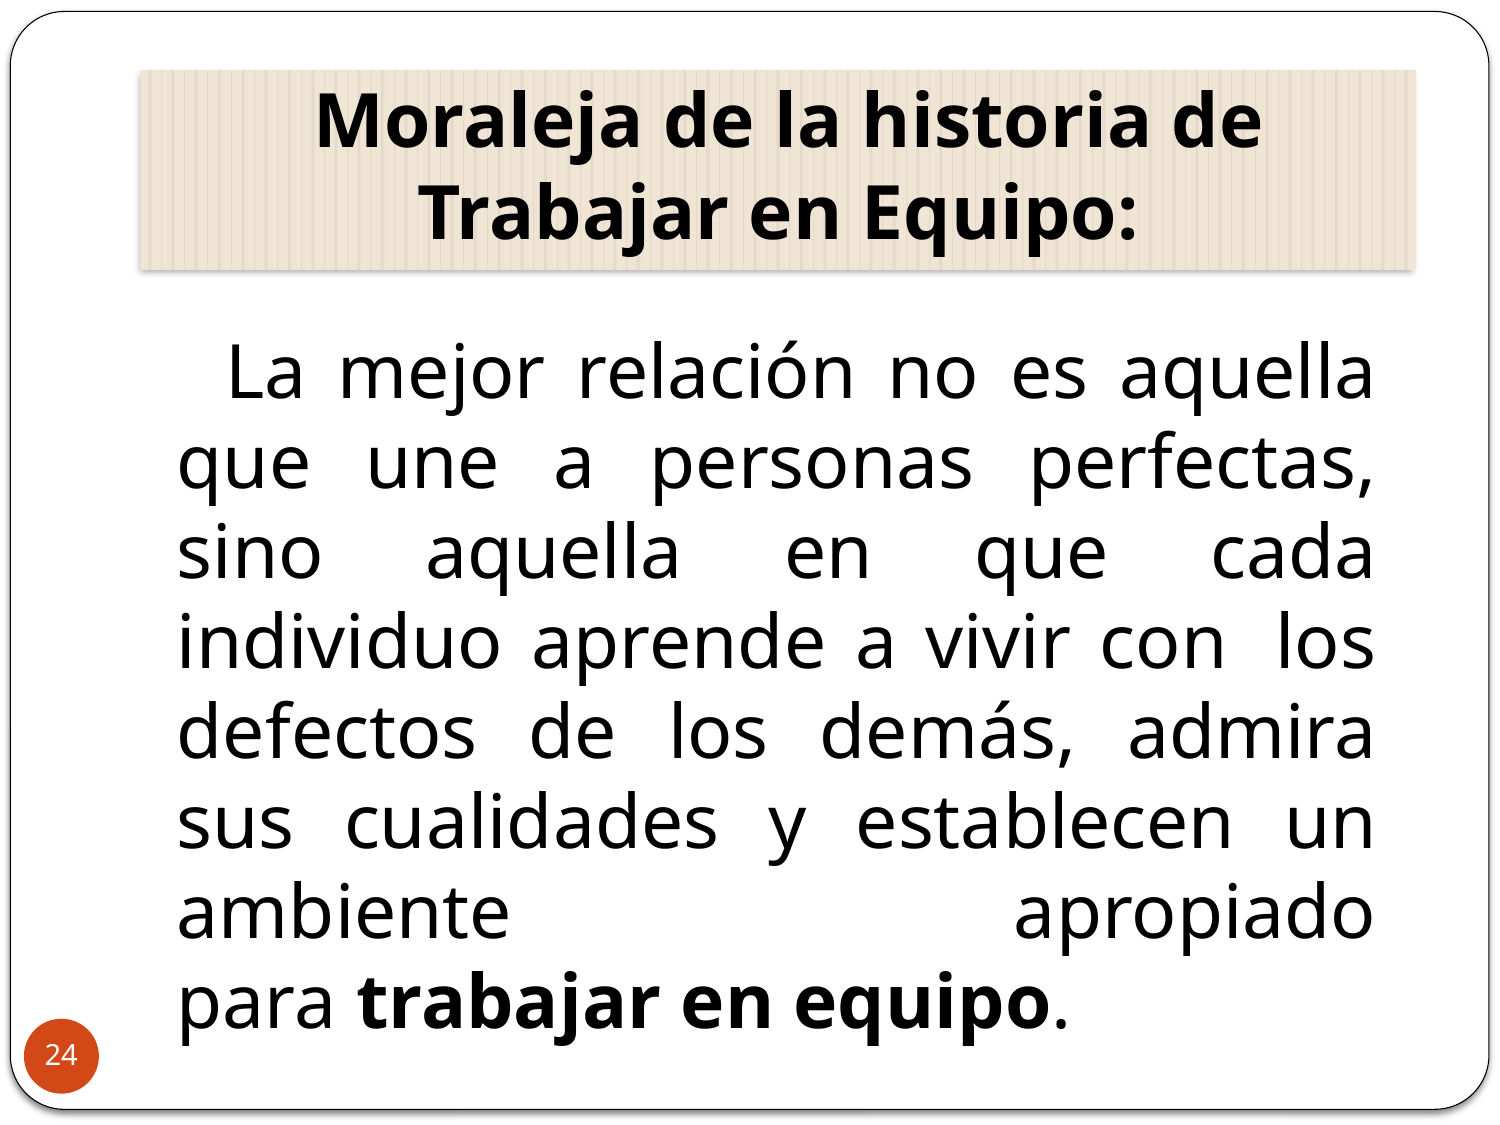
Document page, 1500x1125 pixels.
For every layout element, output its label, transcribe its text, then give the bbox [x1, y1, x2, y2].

list La mejor relación no es aquella que une a personas perfectas, sino aquella en que cada individuo aprende a vivir con los defectos de los demás, admira sus cualidades y establecen un ambiente apropiado para trabajar en equipo. [116, 316, 1393, 1067]
slide_number 24 [23, 1018, 99, 1094]
title Moraleja de la historia de Trabajar en Equipo: [140, 70, 1416, 270]
